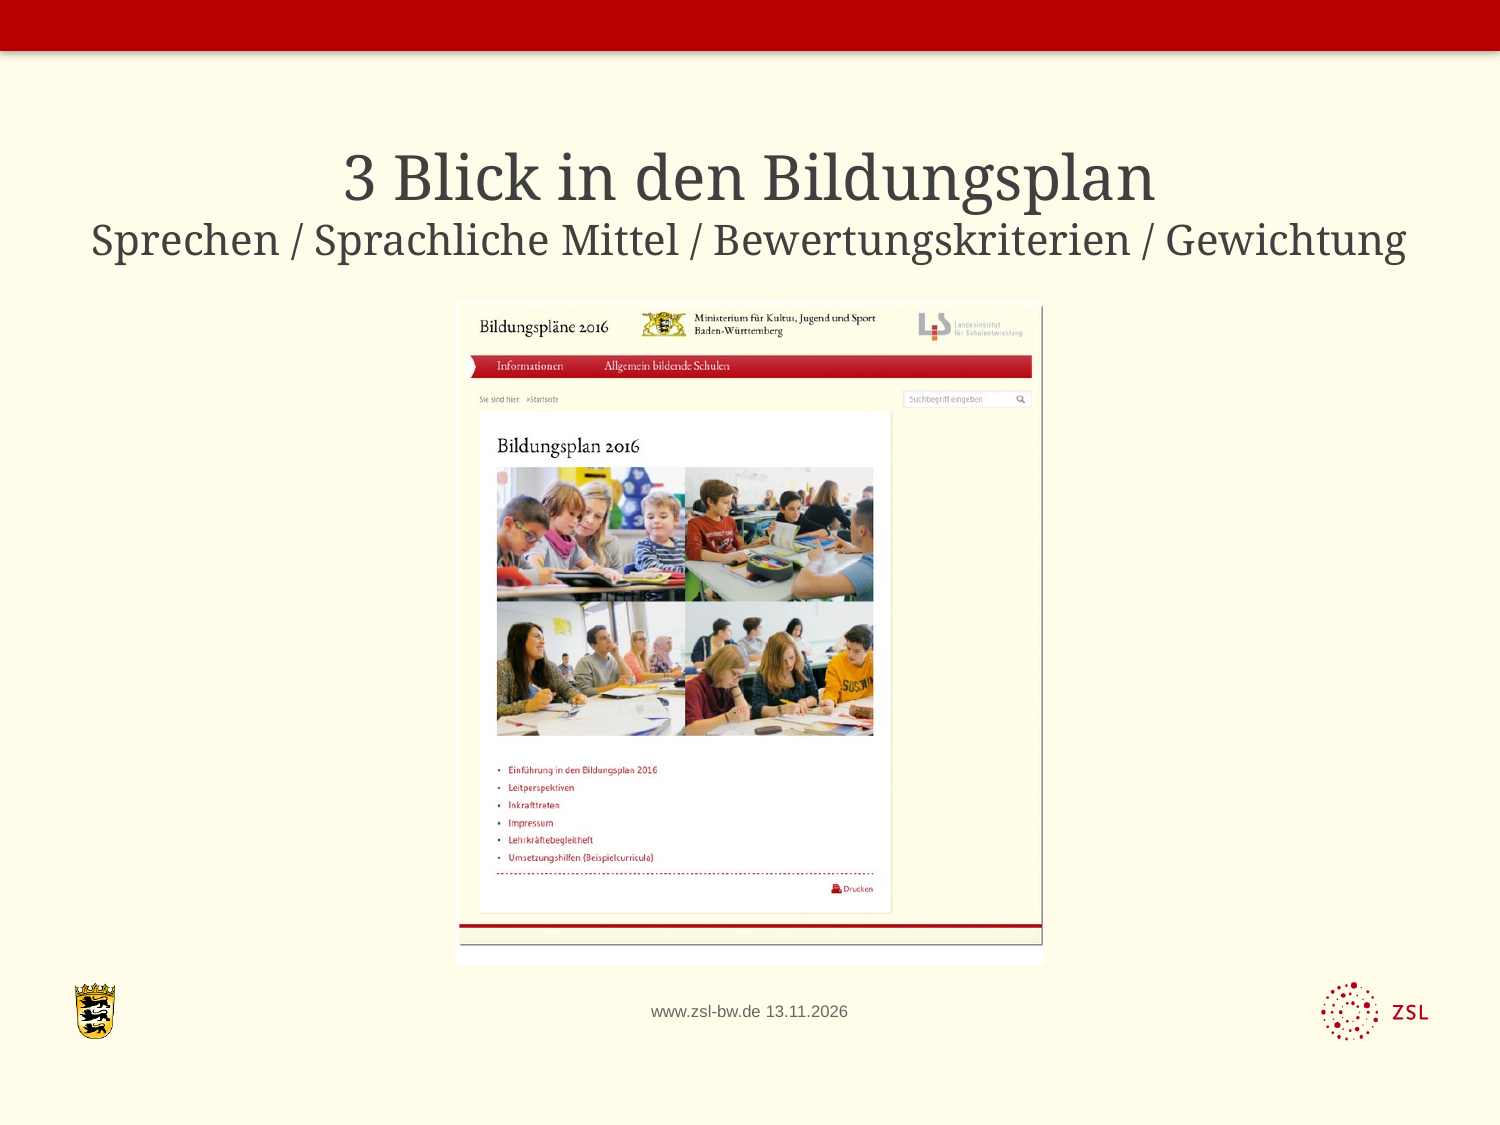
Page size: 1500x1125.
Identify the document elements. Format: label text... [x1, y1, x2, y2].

title 3 Blick in den Bildungsplan Sprechen / Sprachliche Mittel / Bewertungskriterien / Gewichtung [75, 113, 1425, 289]
picture [1320, 981, 1429, 1041]
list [455, 302, 1044, 965]
picture [73, 981, 117, 1041]
